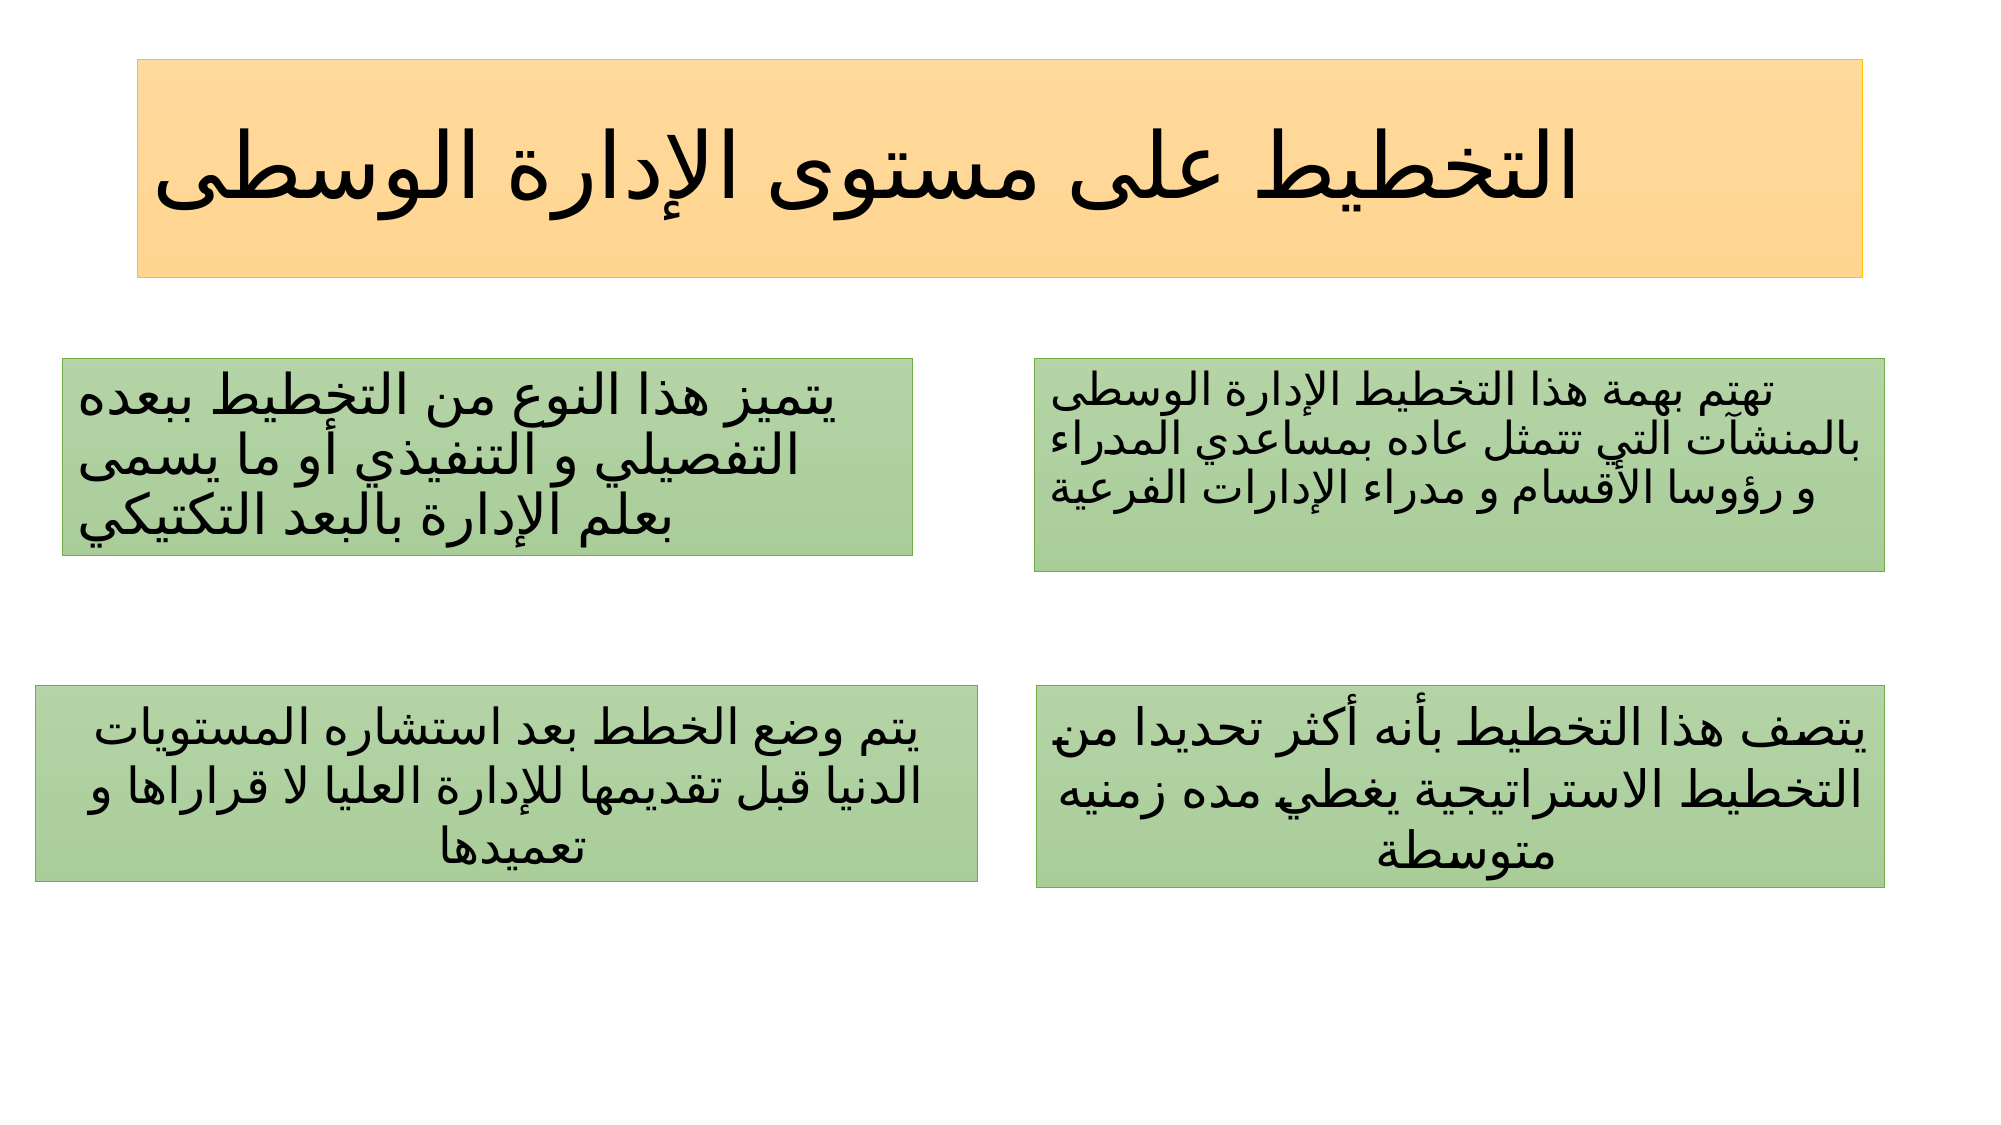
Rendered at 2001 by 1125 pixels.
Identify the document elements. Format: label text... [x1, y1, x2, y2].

list يتميز هذا النوع من التخطيط ببعده التفصيلي و التنفيذي أو ما يسمى بعلم الإدارة بالبعد التكتيكي [62, 358, 913, 556]
list تهتم بهمة هذا التخطيط الإدارة الوسطى بالمنشآت التي تتمثل عاده بمساعدي المدراء و رؤوسا الأقسام و مدراء الإدارات الفرعية [1034, 358, 1885, 572]
text_box يتصف هذا التخطيط بأنه أكثر تحديدا من التخطيط الاستراتيجية يغطي مده زمنيه متوسطة [1036, 685, 1885, 888]
text_box يتم وضع الخطط بعد استشاره المستويات الدنيا قبل تقديمها للإدارة العليا لا قراراها و تعميدها [35, 685, 978, 882]
title التخطيط على مستوى الإدارة الوسطى [137, 59, 1863, 278]
